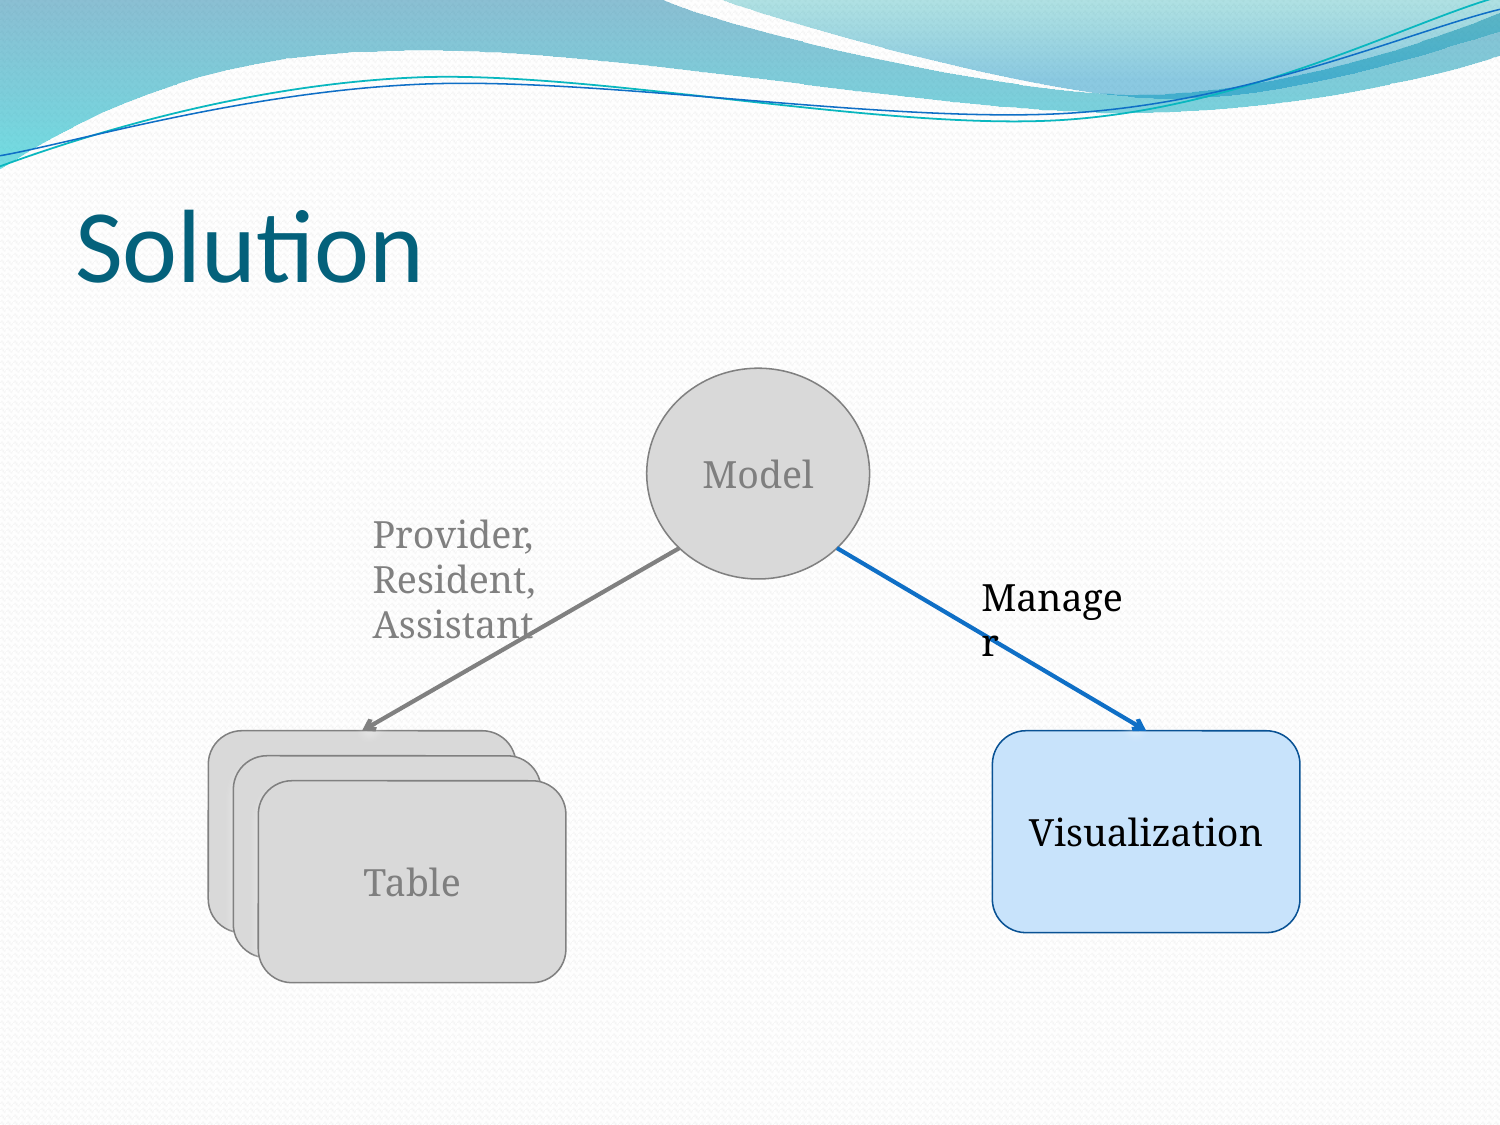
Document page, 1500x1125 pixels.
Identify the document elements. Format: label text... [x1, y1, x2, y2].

title Solution [75, 115, 1425, 303]
text_box Provider, Resident, Assistant [357, 503, 422, 653]
text_box Table [207, 729, 422, 930]
text_box Visualization [991, 729, 1301, 934]
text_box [899, 484, 1084, 795]
text_box Table [232, 754, 422, 955]
text_box Model [645, 367, 871, 580]
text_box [429, 480, 613, 799]
text_box Table [257, 779, 567, 984]
text_box Manager [1090, 566, 1151, 672]
